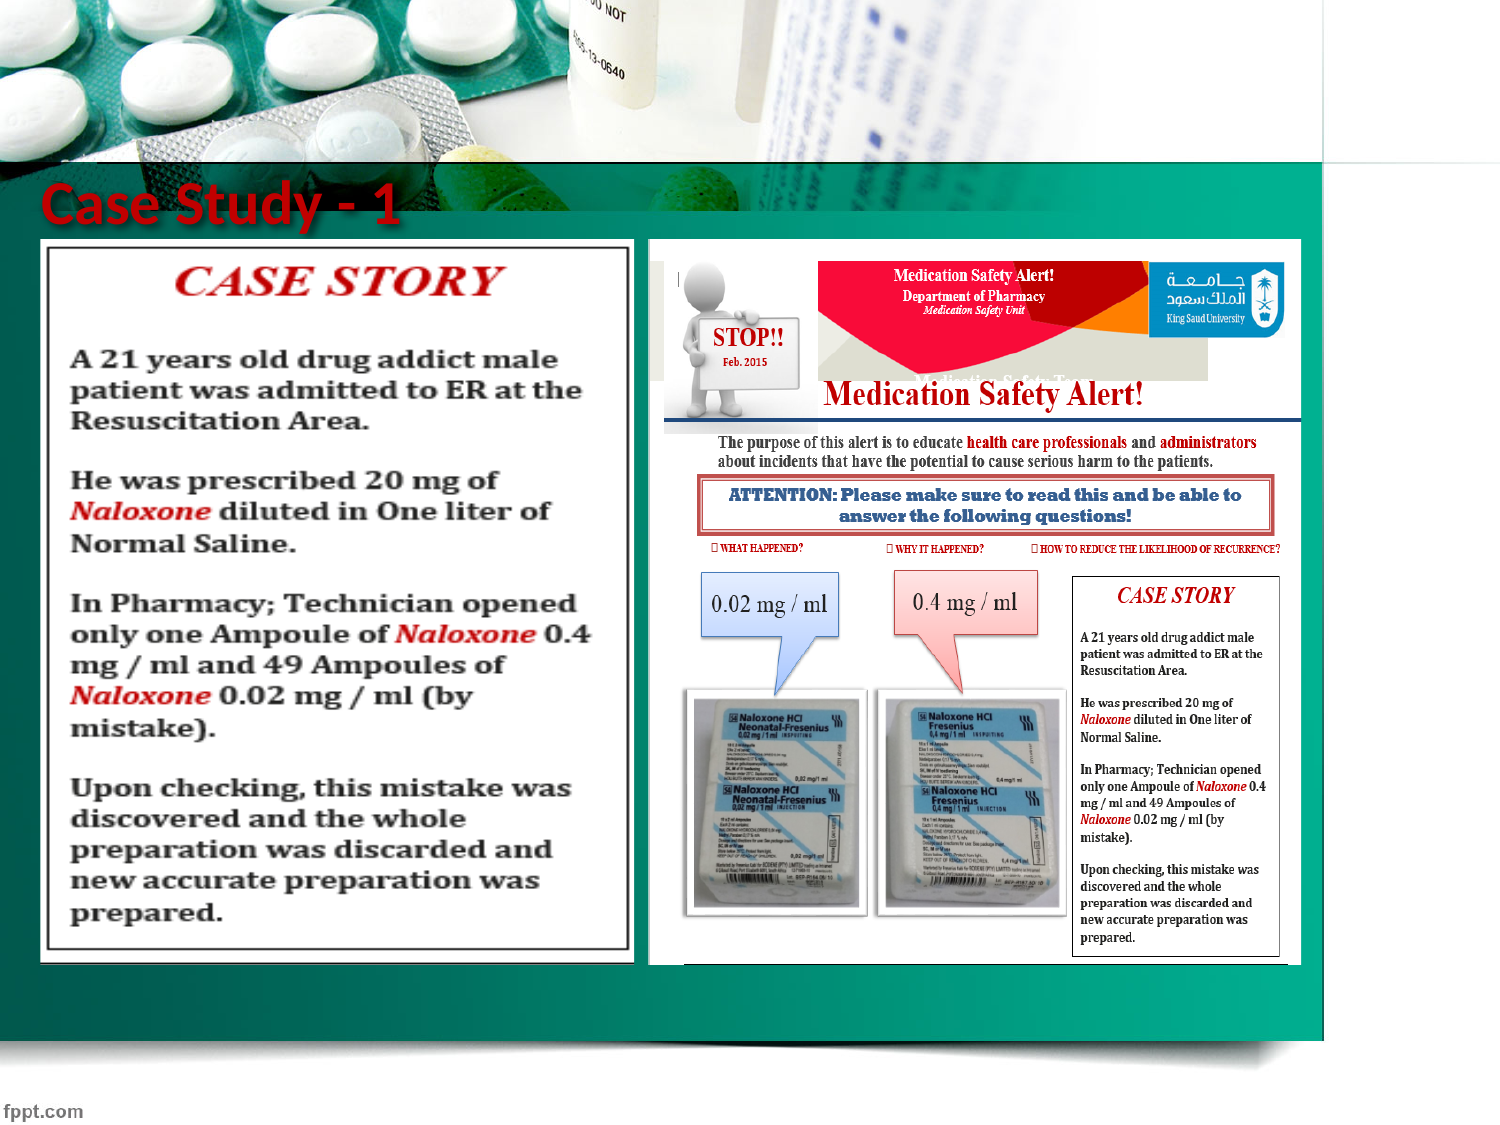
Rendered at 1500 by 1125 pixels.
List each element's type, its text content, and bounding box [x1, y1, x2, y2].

picture [0, 0, 1500, 1125]
title Case Study - 1 [26, 159, 1471, 240]
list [648, 239, 1302, 966]
